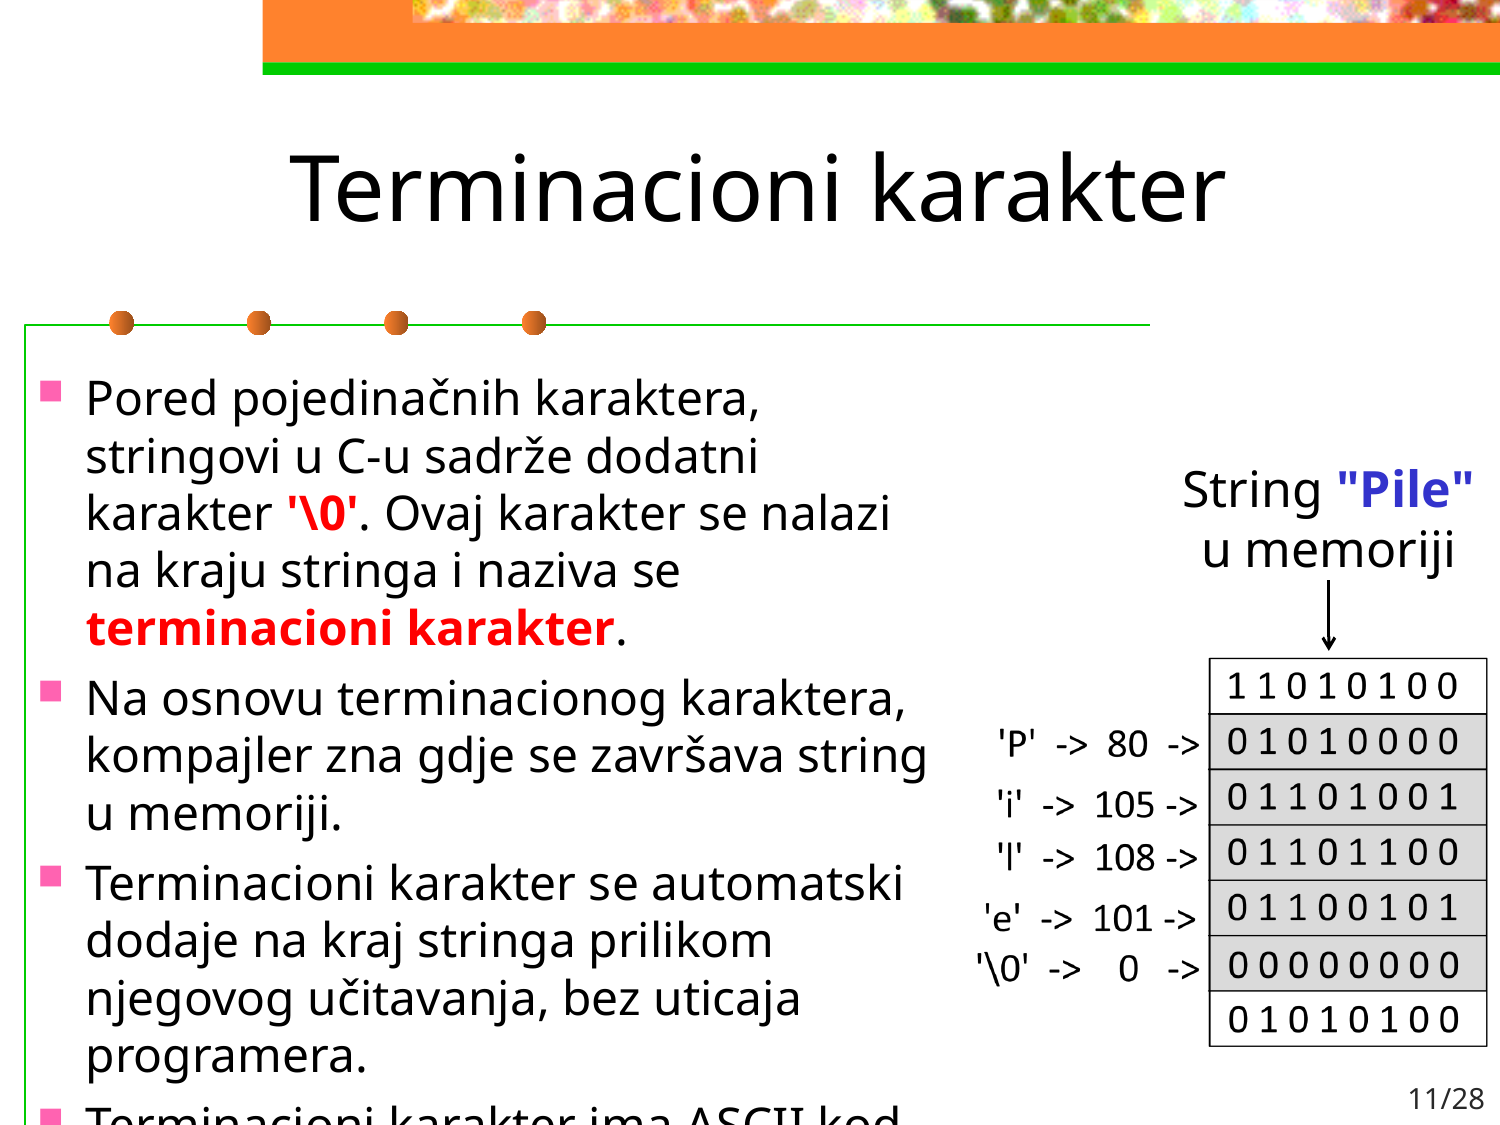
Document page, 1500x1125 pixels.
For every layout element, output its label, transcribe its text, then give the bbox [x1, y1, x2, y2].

text_box 11/28 [1374, 1072, 1500, 1123]
text_box Pored pojedinačnih karaktera, stringovi u C-u sadrže dodatni karakter '\0'. Ovaj karakter se nalazi na kraju stringa i naziva se terminacioni karakter. Na osnovu terminacionog karaktera, kompajler zna gdje se završava string u memoriji. Terminacioni karakter se automatski dodaje na kraj stringa prilikom njegovog učitavanja, bez uticaja programera. Terminacioni karakter ima ASCII kod 0. [21, 360, 951, 1069]
picture [412, 0, 1500, 23]
picture [974, 655, 1488, 1047]
text_box String "Pile" u memoriji [1163, 450, 1495, 598]
title Terminacioni karakter [17, 91, 1500, 279]
